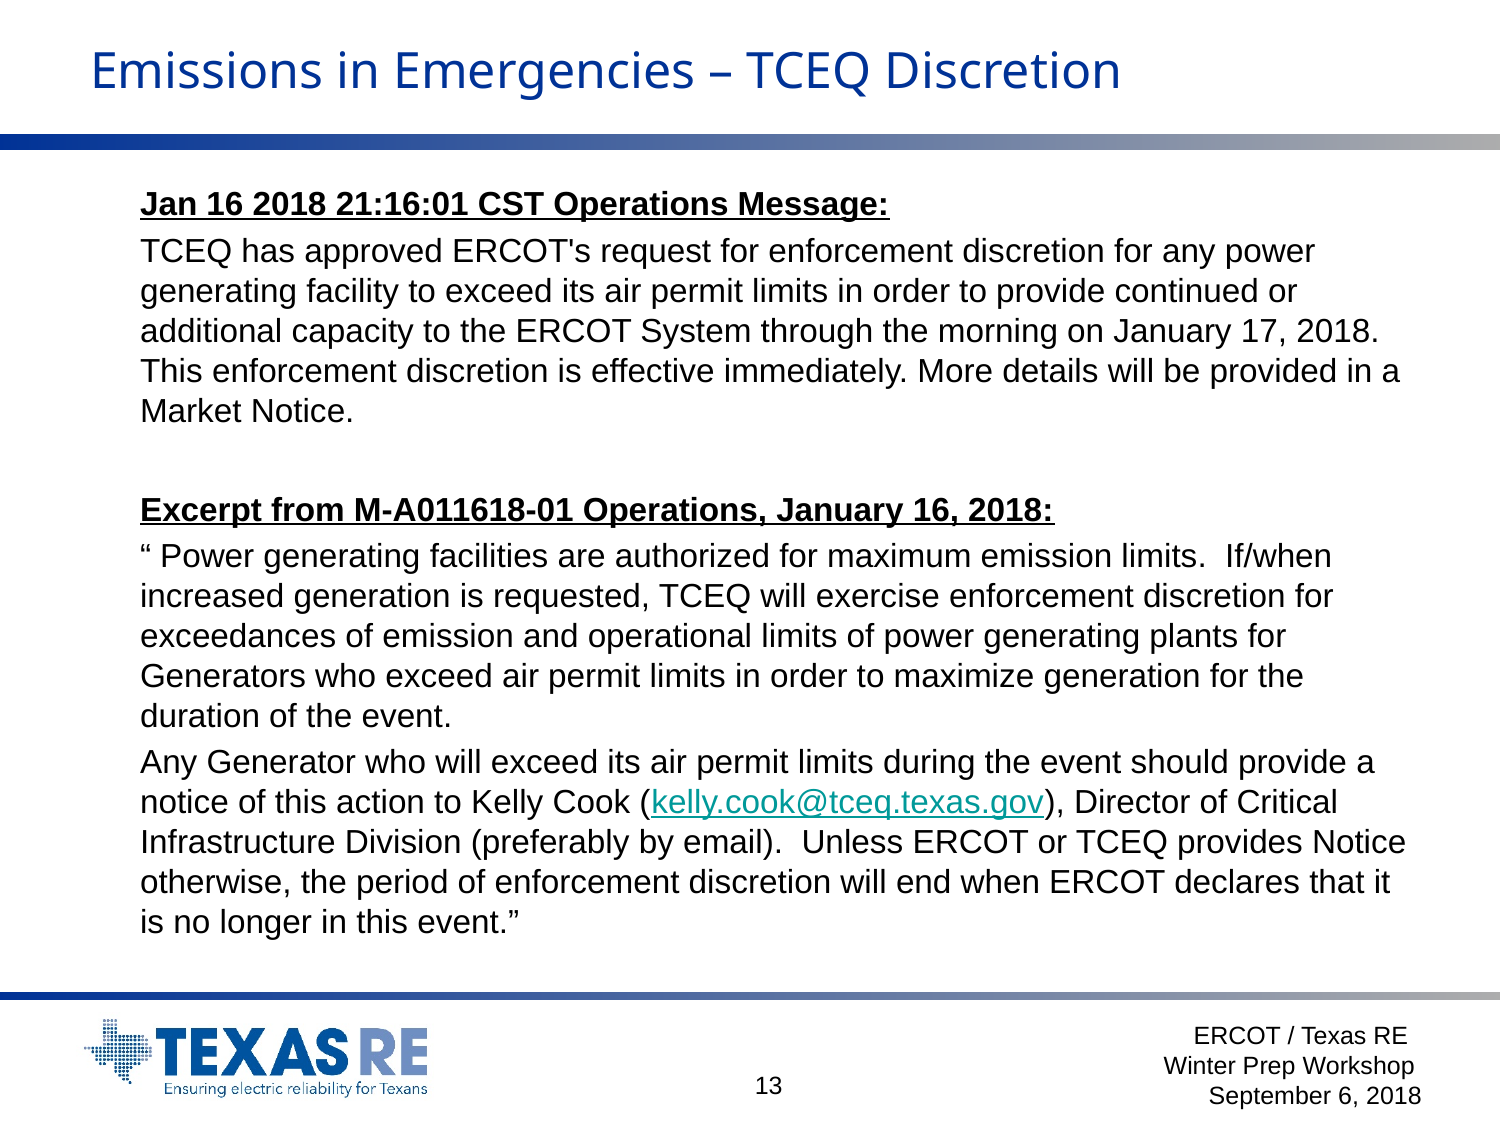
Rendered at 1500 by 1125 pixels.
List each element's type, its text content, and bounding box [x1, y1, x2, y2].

footer ERCOT / Texas RE Winter Prep Workshop September 6, 2018 [1024, 1012, 1438, 1125]
title Emissions in Emergencies – TCEQ Discretion [75, 12, 1450, 125]
picture [76, 1012, 434, 1103]
list Jan 16 2018 21:16:01 CST Operations Message: TCEQ has approved ERCOT's request for enforcement discretion for any power generating facility to exceed its air permit limits in order to provide continued or additional capacity to the ERCOT System through the morning on January 17, 2018. This enforcement discretion is effective immediately. More details will be provided in a Market Notice. Excerpt from M-A011618-01 Operations, January 16, 2018: “ Power generating facilities are authorized for maximum emission limits. If/when increased generation is requested, TCEQ will exercise enforcement discretion for exceedances of emission and operational limits of power generating plants for Generators who exceed air permit limits in order to maximize generation for the duration of the event. Any Generator who will exceed its air permit limits during the event should provide a notice of this action to Kelly Cook (kelly.cook@tceq.texas.gov), Director of Critical Infrastructure Division (preferably by email). Unless ERCOT or TCEQ provides Notice otherwise, the period of enforcement discretion will end when ERCOT declares that it is no longer in this event.” [125, 174, 1438, 929]
